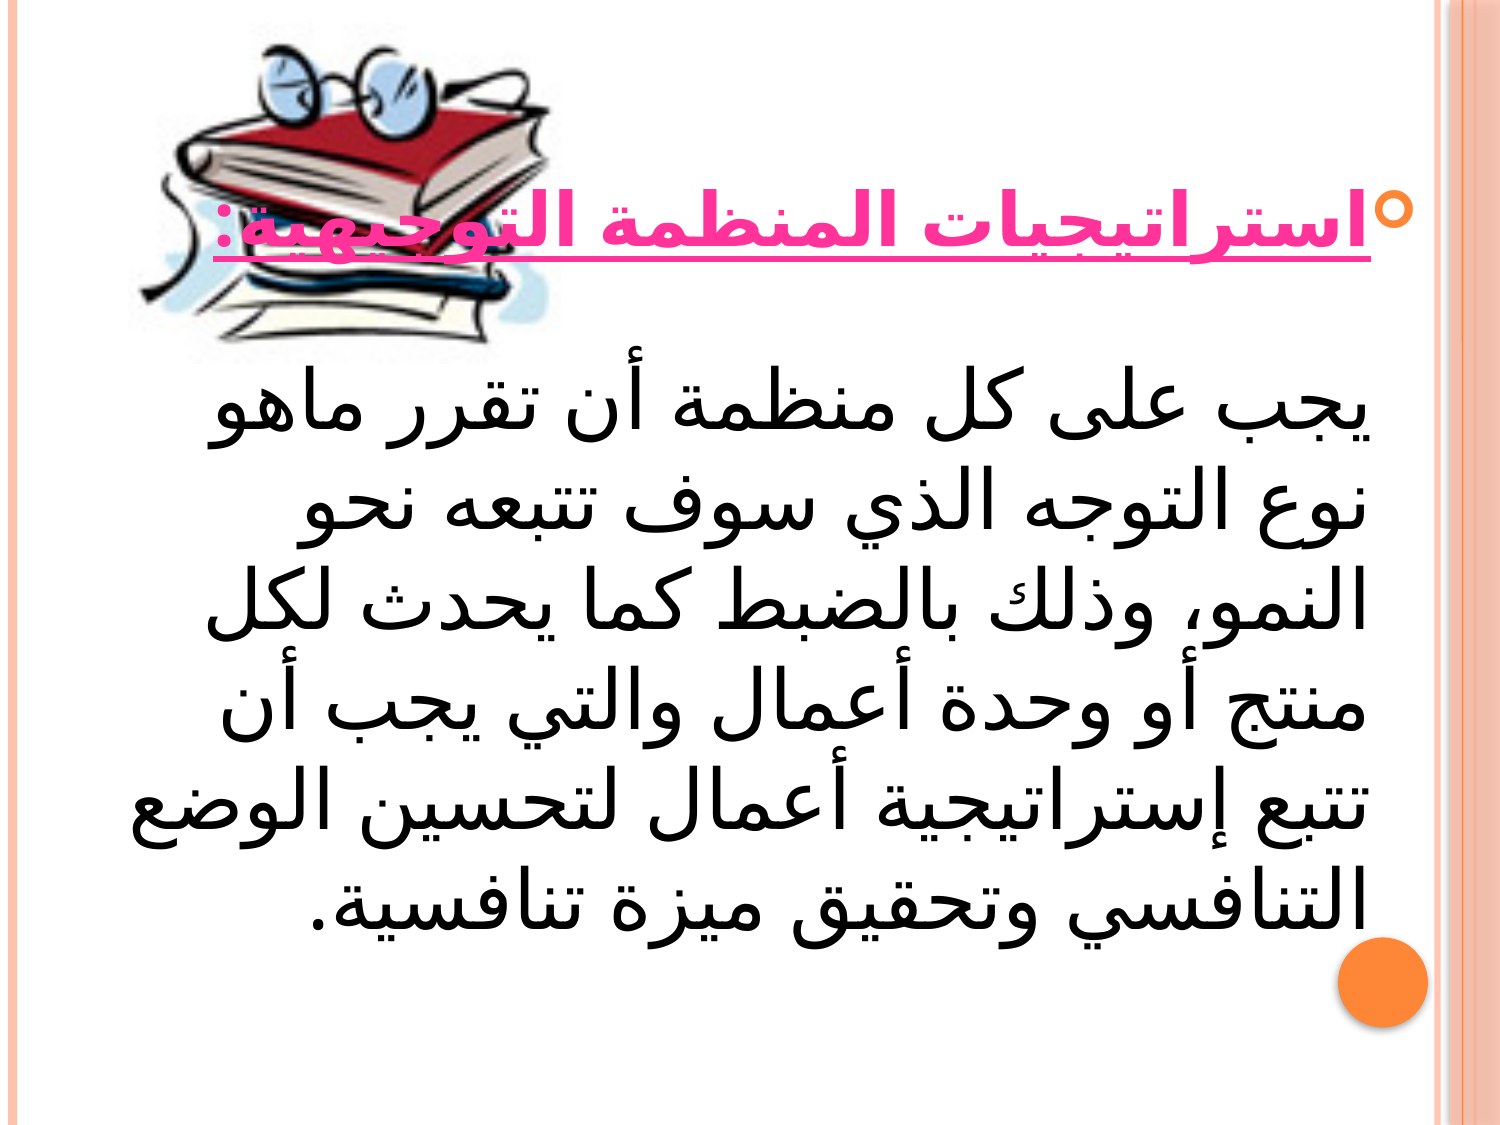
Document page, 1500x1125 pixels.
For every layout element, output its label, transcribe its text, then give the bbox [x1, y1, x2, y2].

list استراتيجيات المنظمة التوجيهية: يجب على كل منظمة أن تقرر ماهو نوع التوجه الذي سوف تتبعه نحو النمو، وذلك بالضبط كما يحدث لكل منتج أو وحدة أعمال والتي يجب أن تتبع إستراتيجية أعمال لتحسين الوضع التنافسي وتحقيق ميزة تنافسية. [82, 164, 1432, 907]
picture [128, 22, 593, 364]
